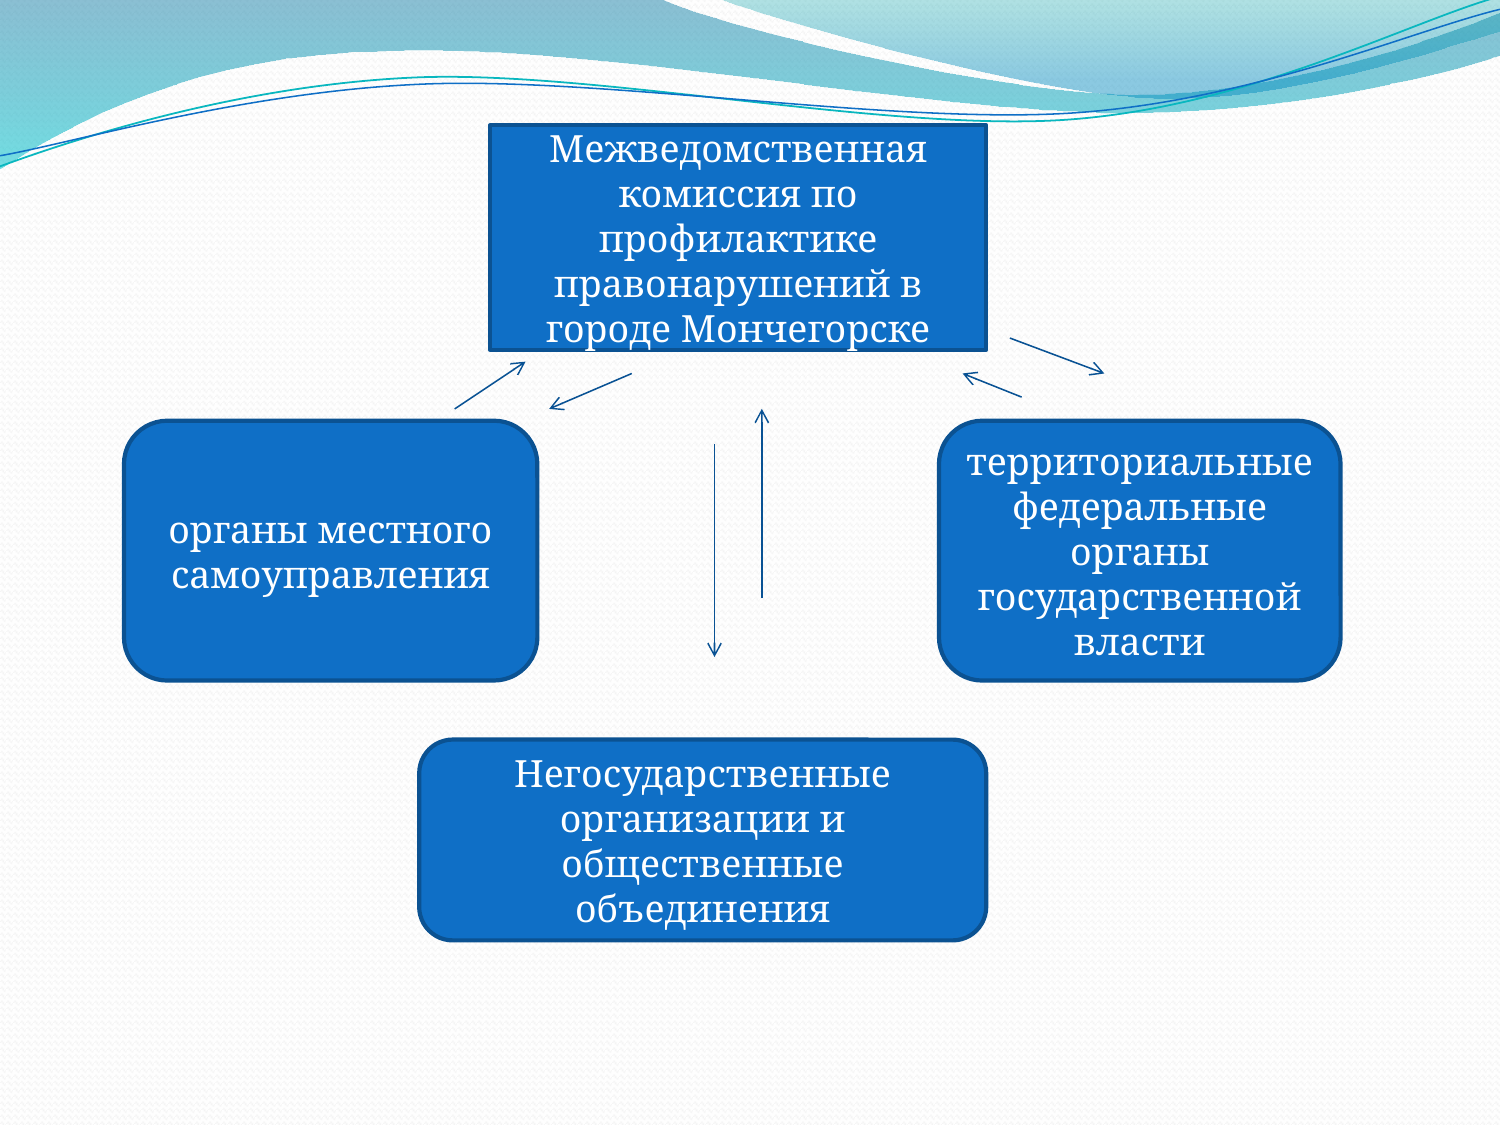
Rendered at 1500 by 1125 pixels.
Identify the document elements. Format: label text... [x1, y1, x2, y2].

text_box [454, 361, 526, 410]
text_box территориальные федеральные органы государственной власти [936, 418, 1343, 683]
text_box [548, 373, 633, 410]
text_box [962, 373, 1022, 398]
text_box Межведомственная комиссия по профилактике правонарушений в городе Мончегорске [488, 123, 988, 352]
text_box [1009, 337, 1105, 374]
table_cell 1 [451, 418, 512, 422]
text_box Негосударственные организации и общественные объединения [417, 737, 989, 943]
text_box органы местного самоуправления [121, 418, 540, 683]
